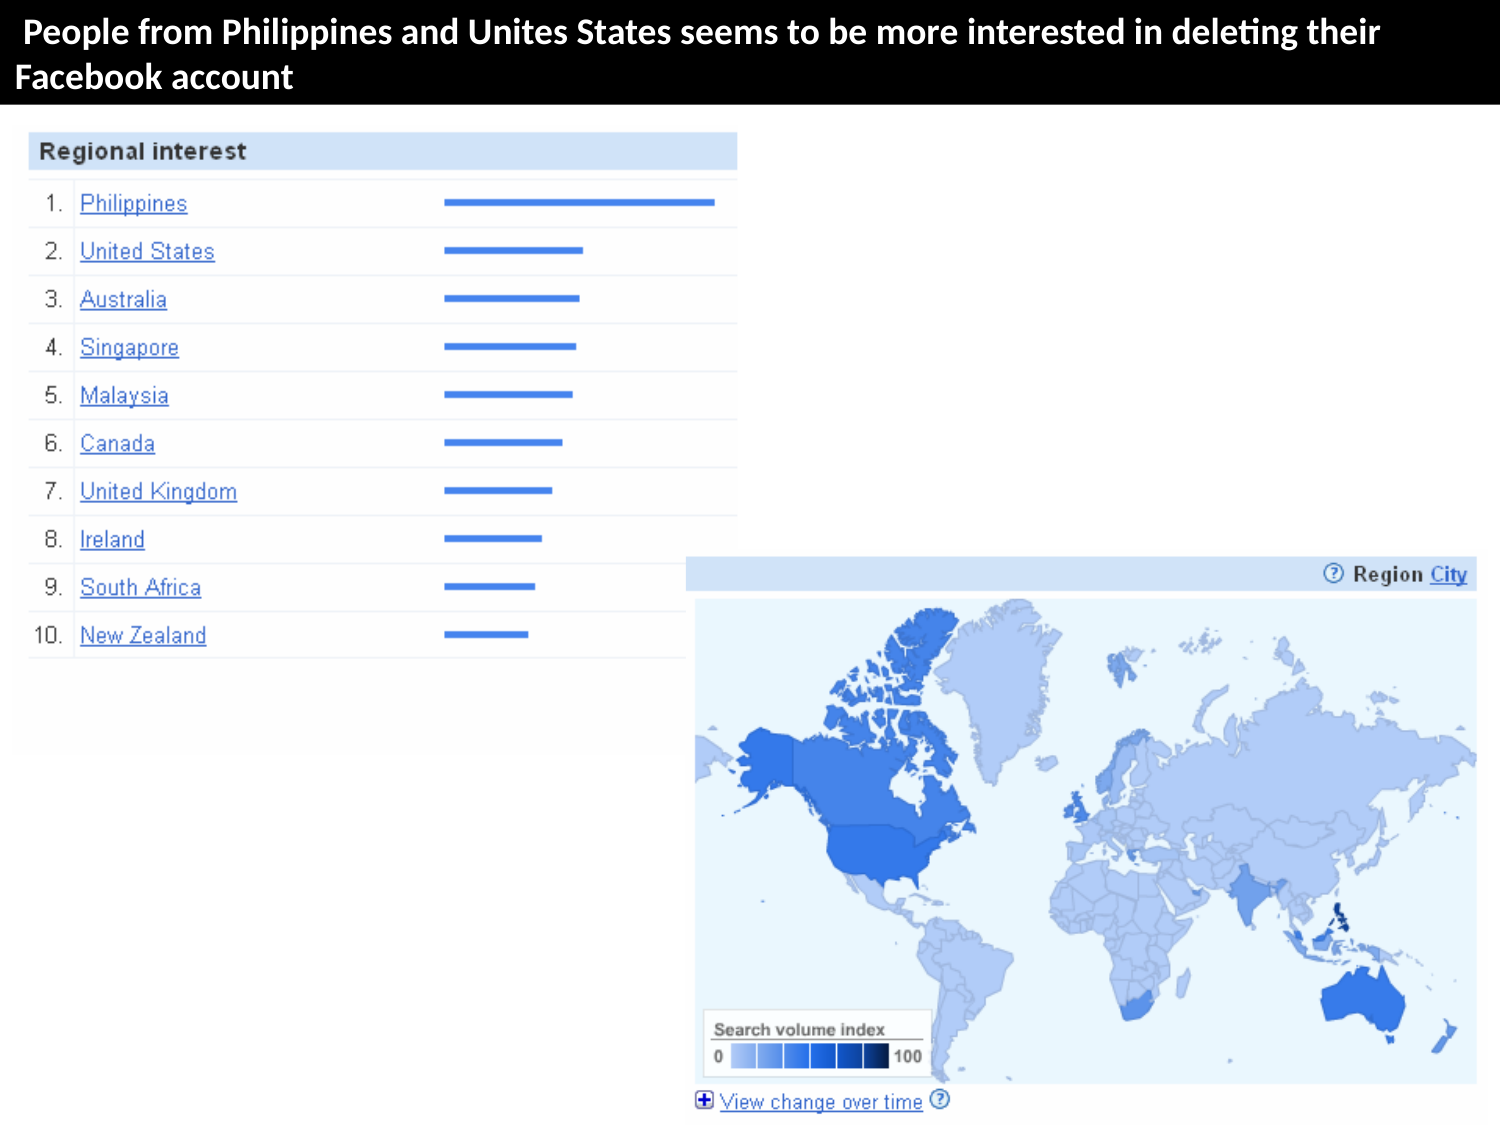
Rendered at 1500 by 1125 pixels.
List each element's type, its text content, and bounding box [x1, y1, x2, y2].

text_box People from Philippines and Unites States seems to be more interested in deleting their Facebook account [0, 0, 1500, 105]
picture [12, 124, 1488, 1125]
